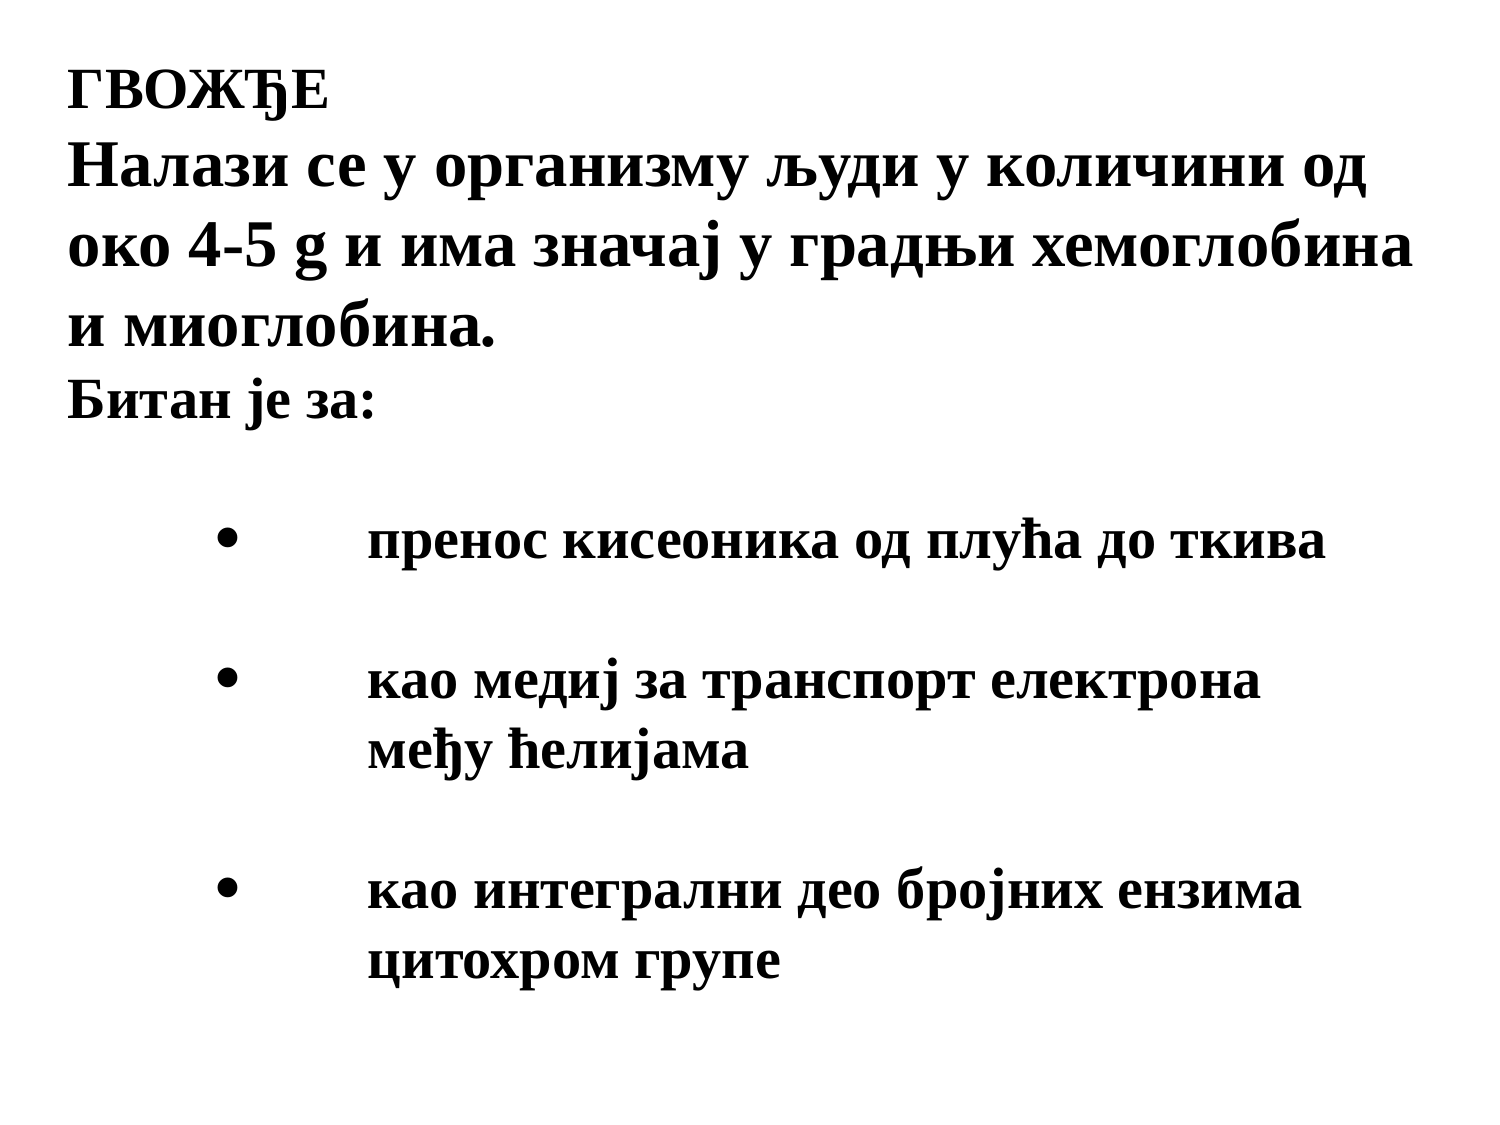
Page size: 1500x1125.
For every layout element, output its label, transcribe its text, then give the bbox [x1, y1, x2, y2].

text_box ГВОЖЂЕ Налази се у организму људи у количини од око 4-5 g и има значај у градњи хемоглобина и миоглобина. Битан је за: · пренос кисеоника од плућа до ткива · као медиј за транспорт електрона међу ћелијама · као интегрални део бројних ензима цитохром групе [53, 42, 1471, 998]
